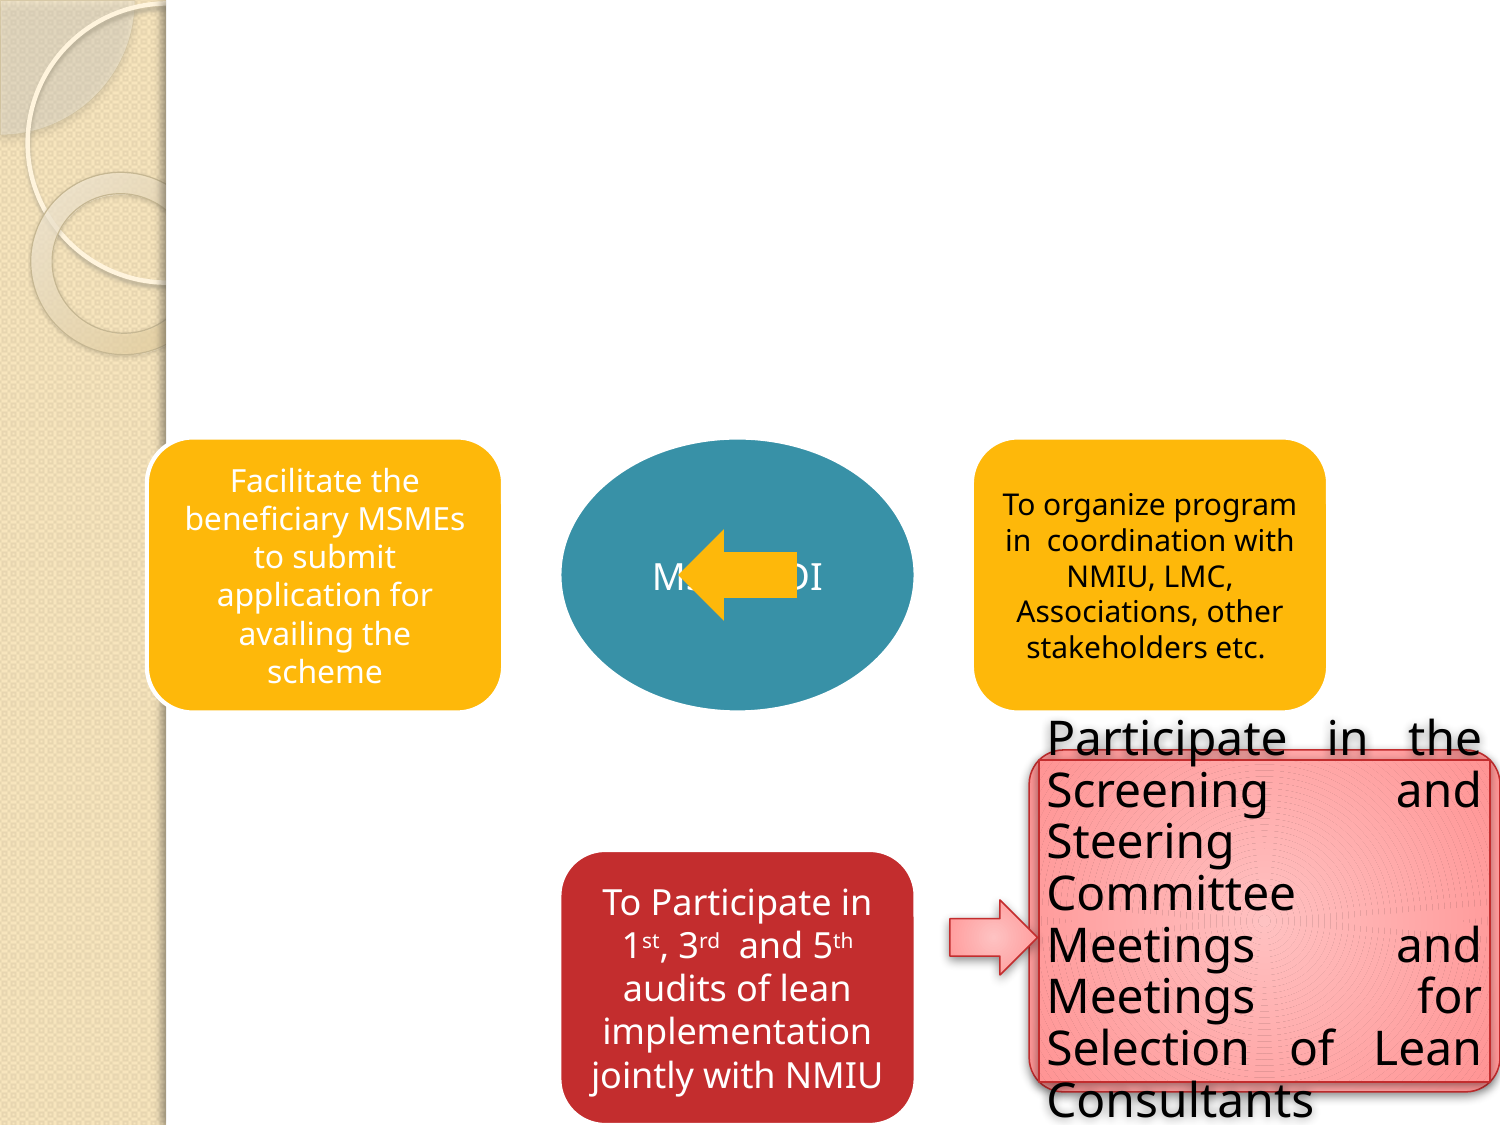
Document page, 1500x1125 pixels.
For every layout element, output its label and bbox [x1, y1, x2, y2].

text_box [1028, 749, 1500, 1093]
text_box [24, 24, 1451, 1125]
